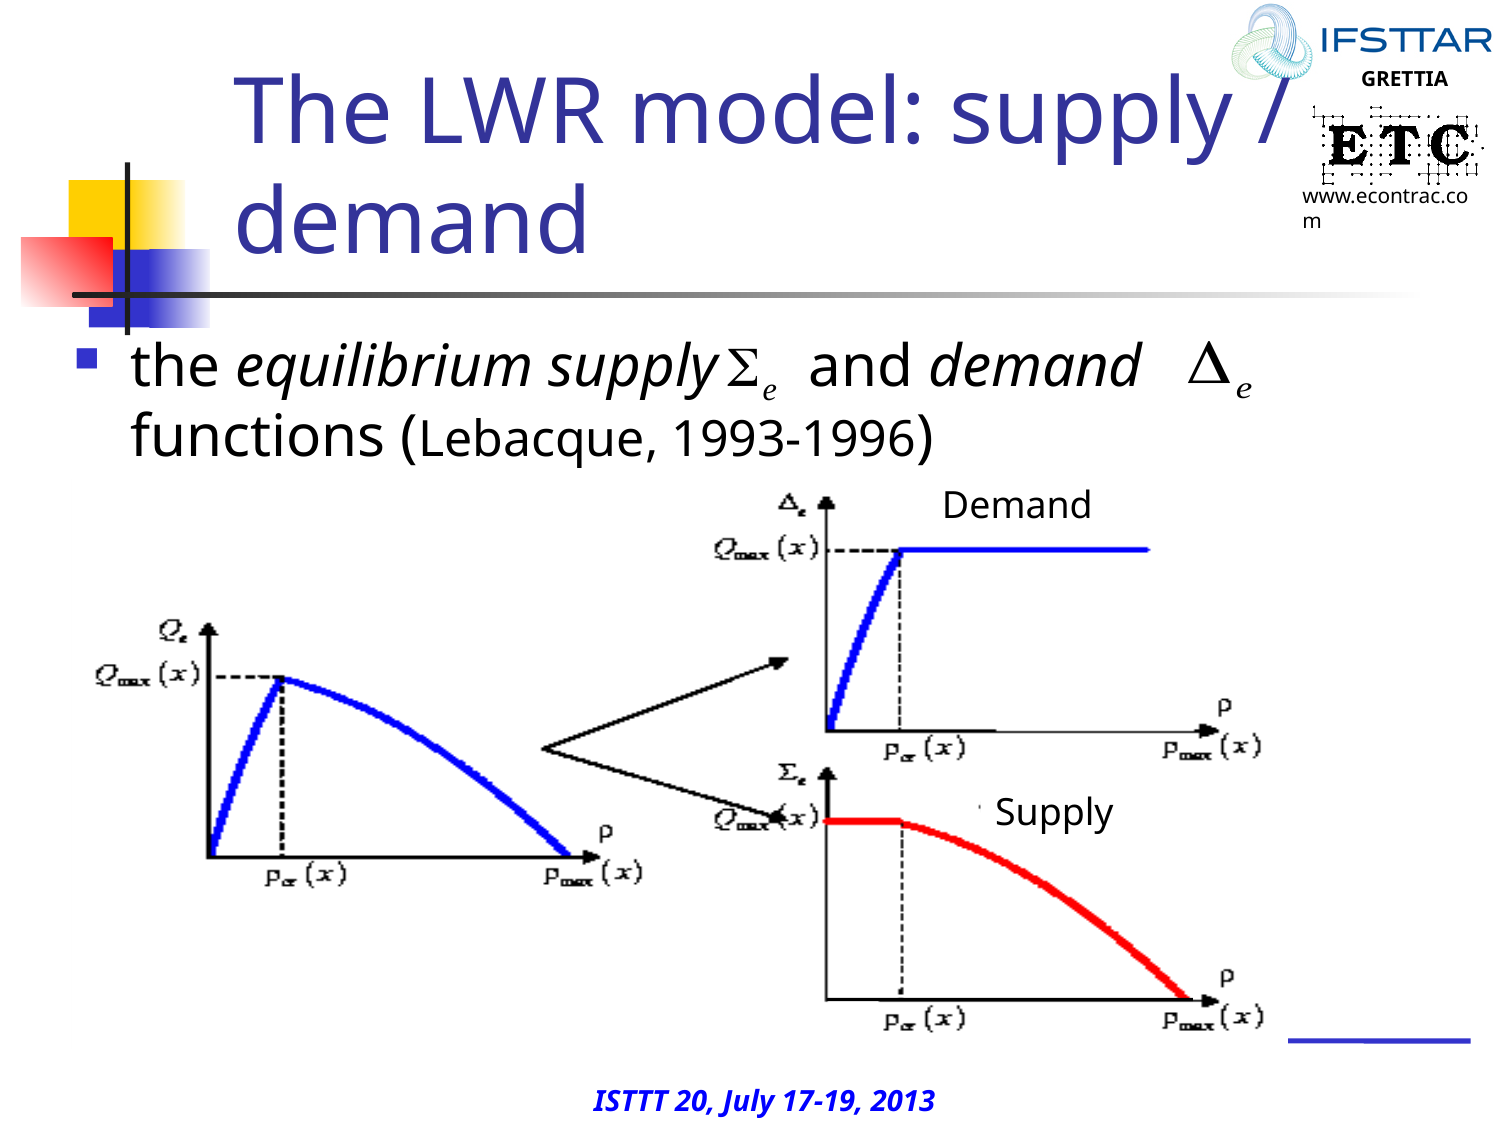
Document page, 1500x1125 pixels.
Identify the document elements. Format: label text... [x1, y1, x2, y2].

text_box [1174, 320, 1269, 416]
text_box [70, 473, 1288, 1049]
picture [1230, 2, 1494, 82]
title The LWR model: supply / demand [218, 42, 1341, 280]
picture [1341, 105, 1484, 185]
list the equilibrium supply and demand functions (Lebacque, 1993-1996) [58, 320, 1447, 480]
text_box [720, 329, 786, 416]
picture [1409, 74, 1417, 82]
footer ISTTT 20, July 17-19, 2013 [64, 1042, 1465, 1125]
